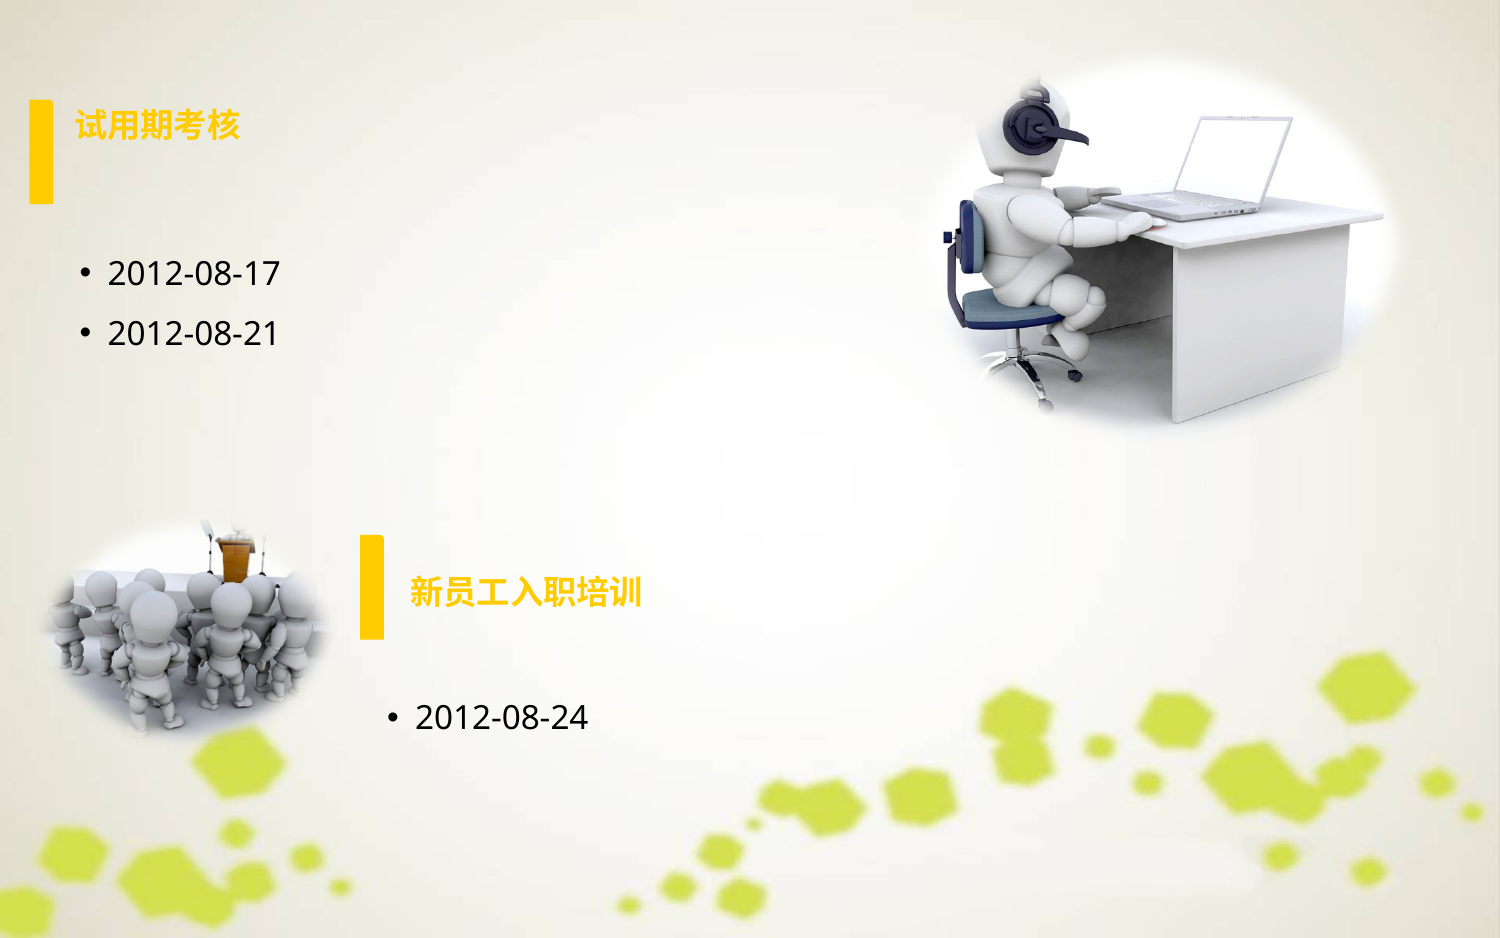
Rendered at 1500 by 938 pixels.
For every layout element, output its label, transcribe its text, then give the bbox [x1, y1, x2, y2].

text_box 2012-08-24 [372, 669, 1288, 745]
picture [0, 0, 1500, 938]
text_box 2012-08-17 2012-08-21 [64, 224, 898, 360]
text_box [29, 92, 898, 205]
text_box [359, 534, 1233, 640]
